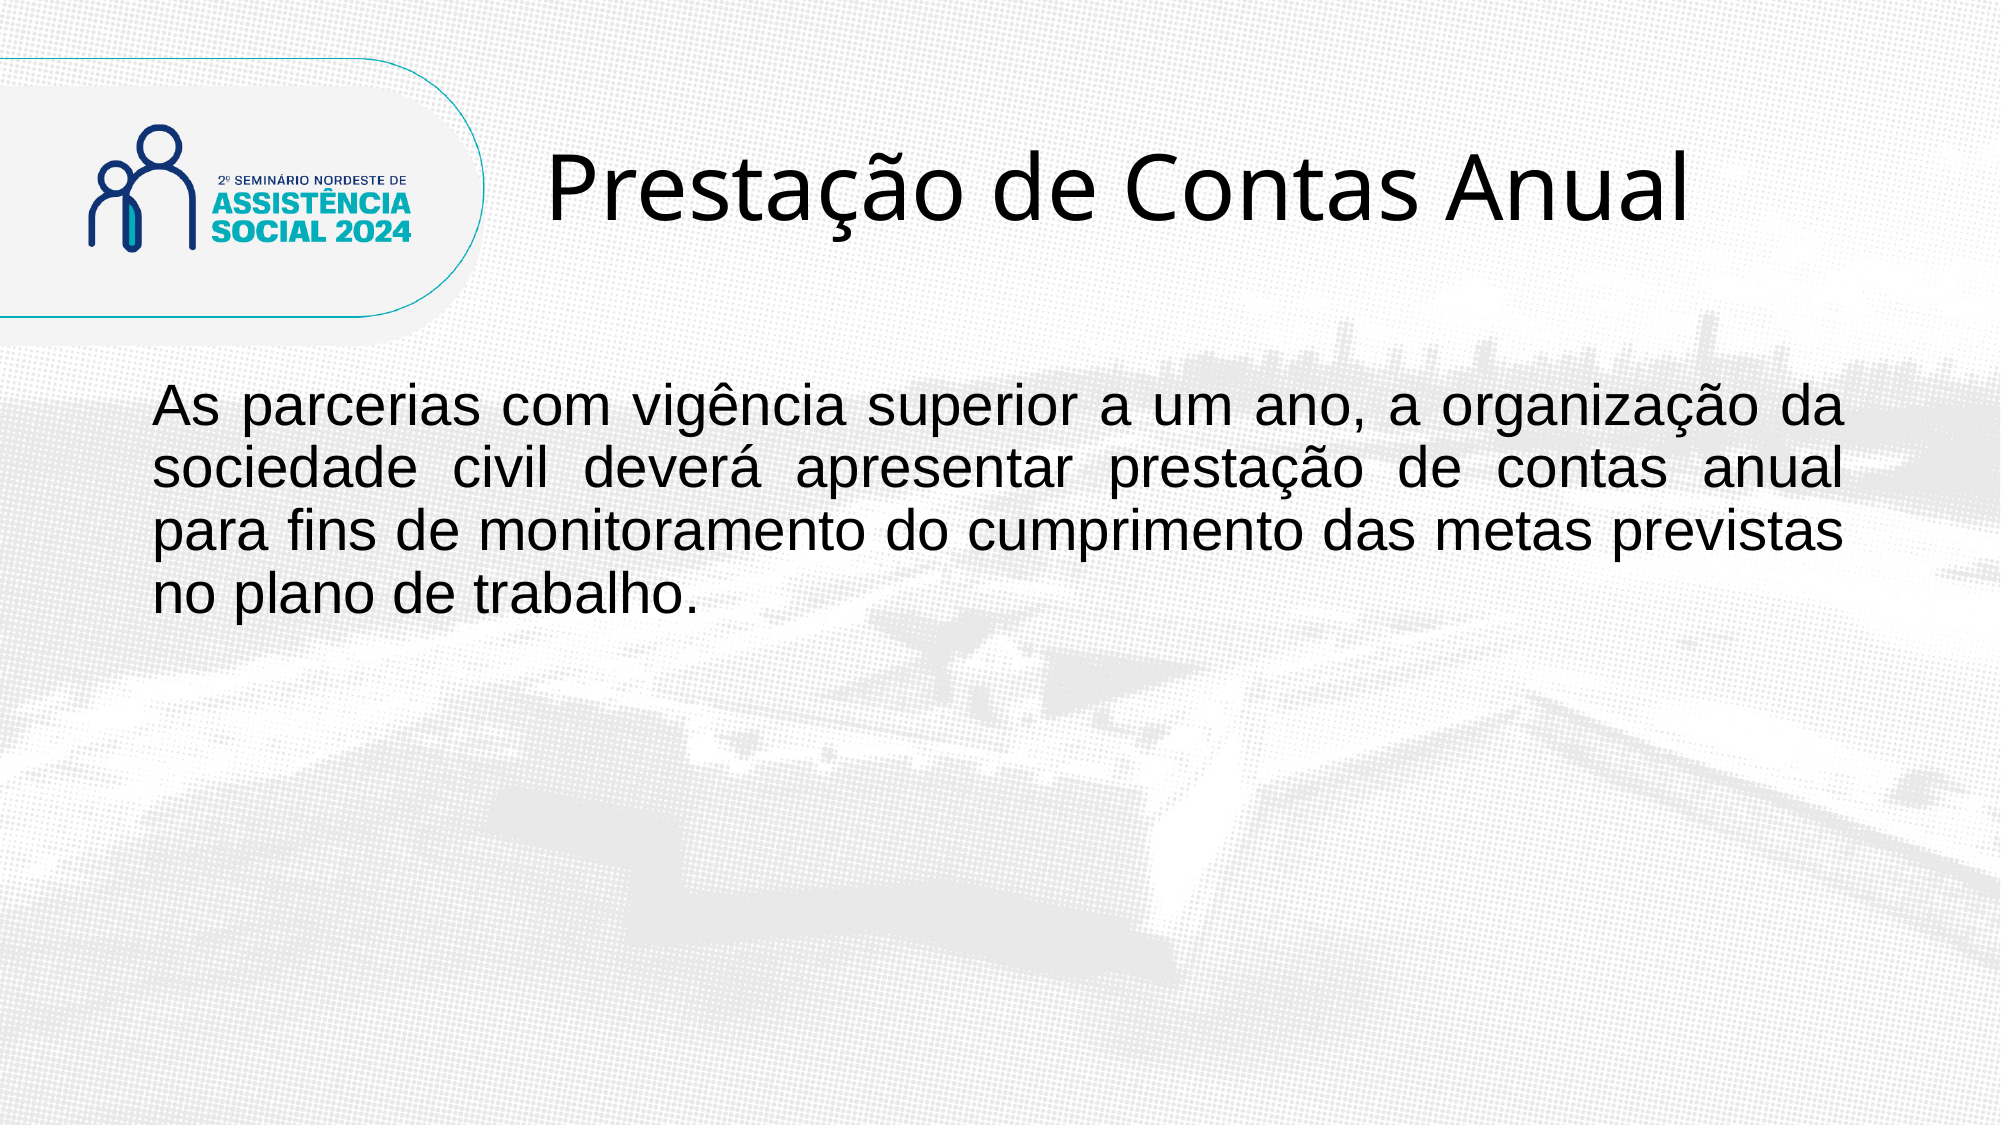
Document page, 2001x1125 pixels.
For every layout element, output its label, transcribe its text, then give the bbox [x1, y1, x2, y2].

title Prestação de Contas Anual [529, 82, 1863, 300]
list As parcerias com vigência superior a um ano, a organização da sociedade civil deverá apresentar prestação de contas anual para fins de monitoramento do cumprimento das metas previstas no plano de trabalho. [137, 367, 1863, 1081]
picture [0, 0, 2001, 1125]
